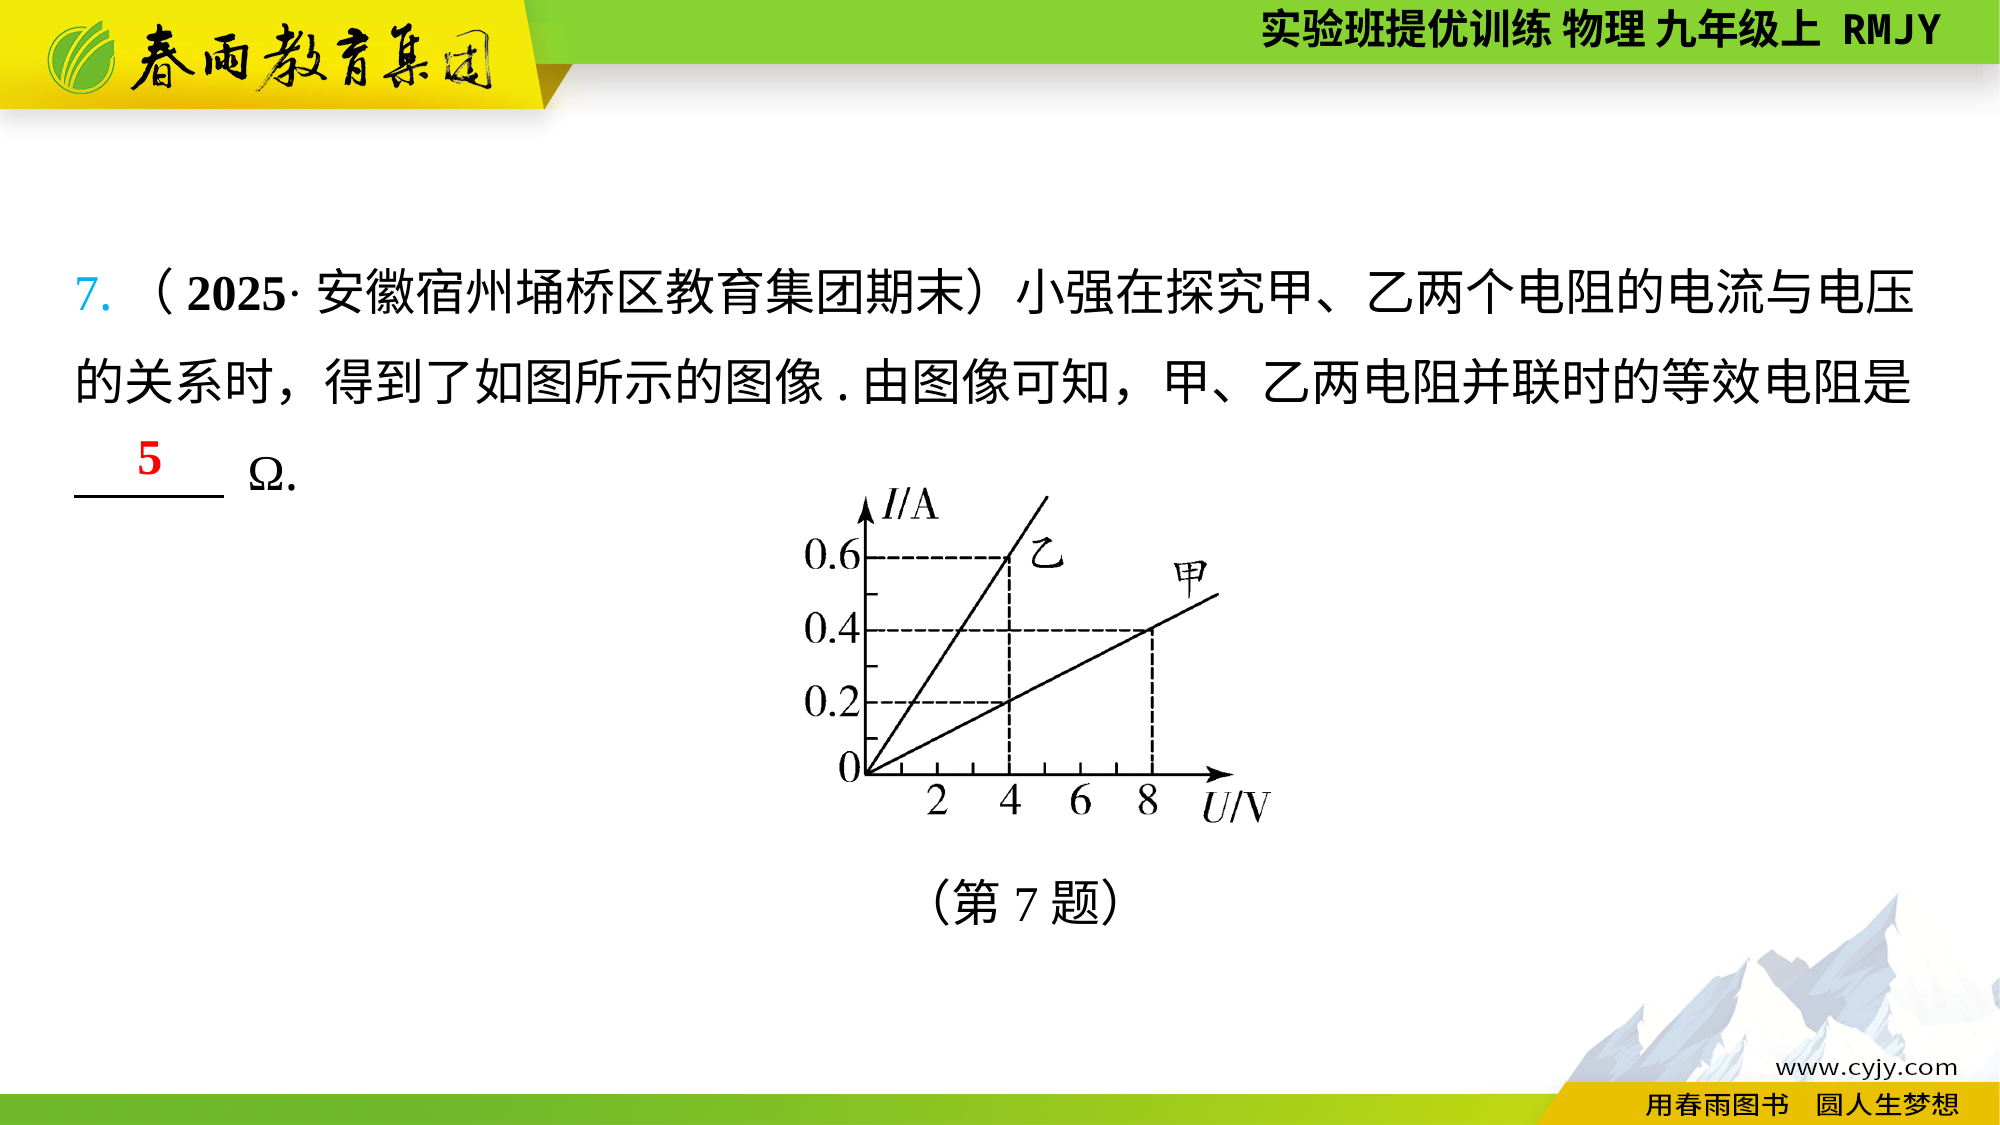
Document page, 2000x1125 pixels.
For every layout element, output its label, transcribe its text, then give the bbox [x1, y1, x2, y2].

picture [0, 0, 2000, 1125]
list 7.（2025·安徽宿州埇桥区教育集团期末）小强在探究甲、乙两个电阻的电流与电压的关系时，得到了如图所示的图像.由图像可知，甲、乙两电阻并联时的等效电阻是 Ω. [59, 223, 1944, 512]
text_box 5 [122, 416, 178, 492]
text_box （第7题） [886, 843, 1166, 939]
